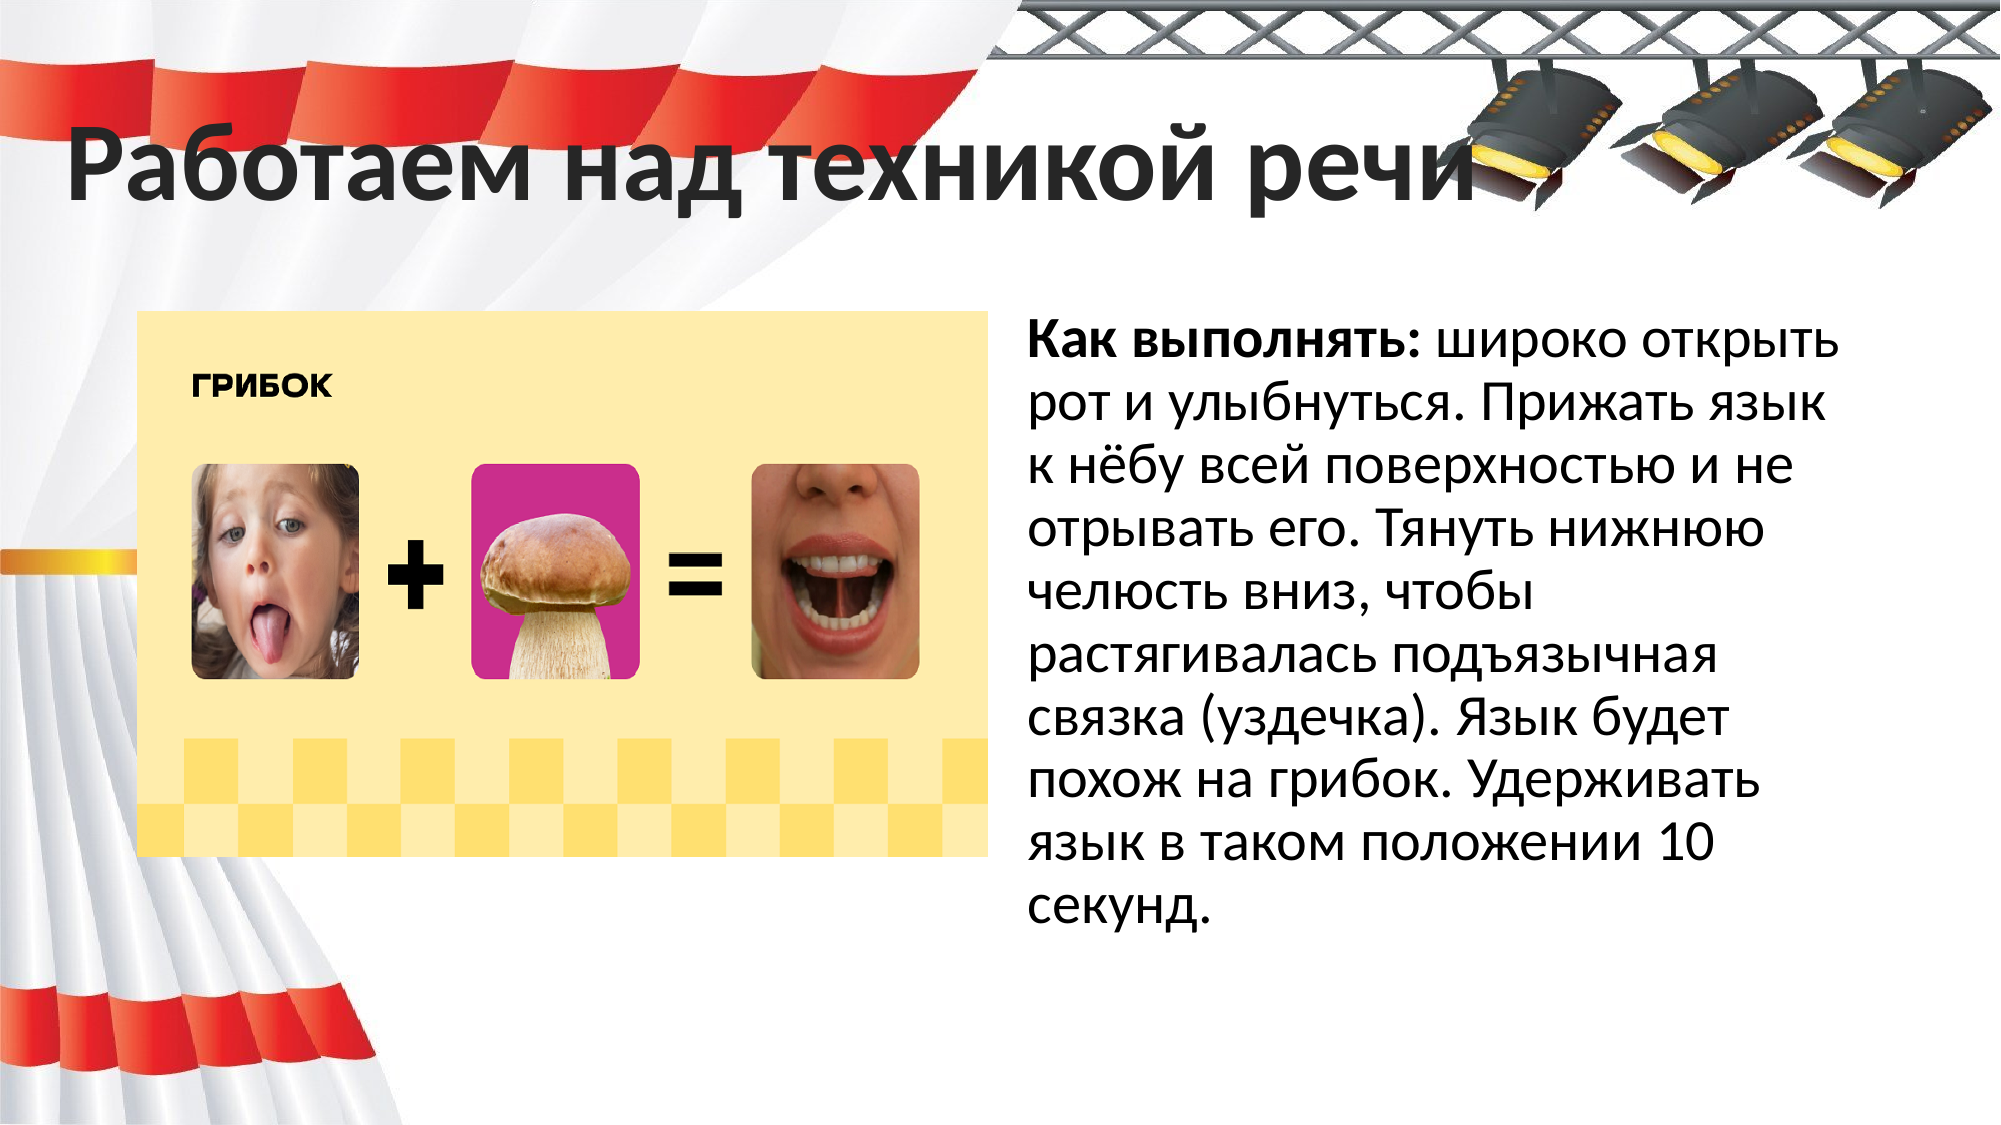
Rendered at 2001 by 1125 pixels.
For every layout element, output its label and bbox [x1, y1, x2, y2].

list [137, 311, 988, 857]
picture [0, 0, 2000, 1125]
